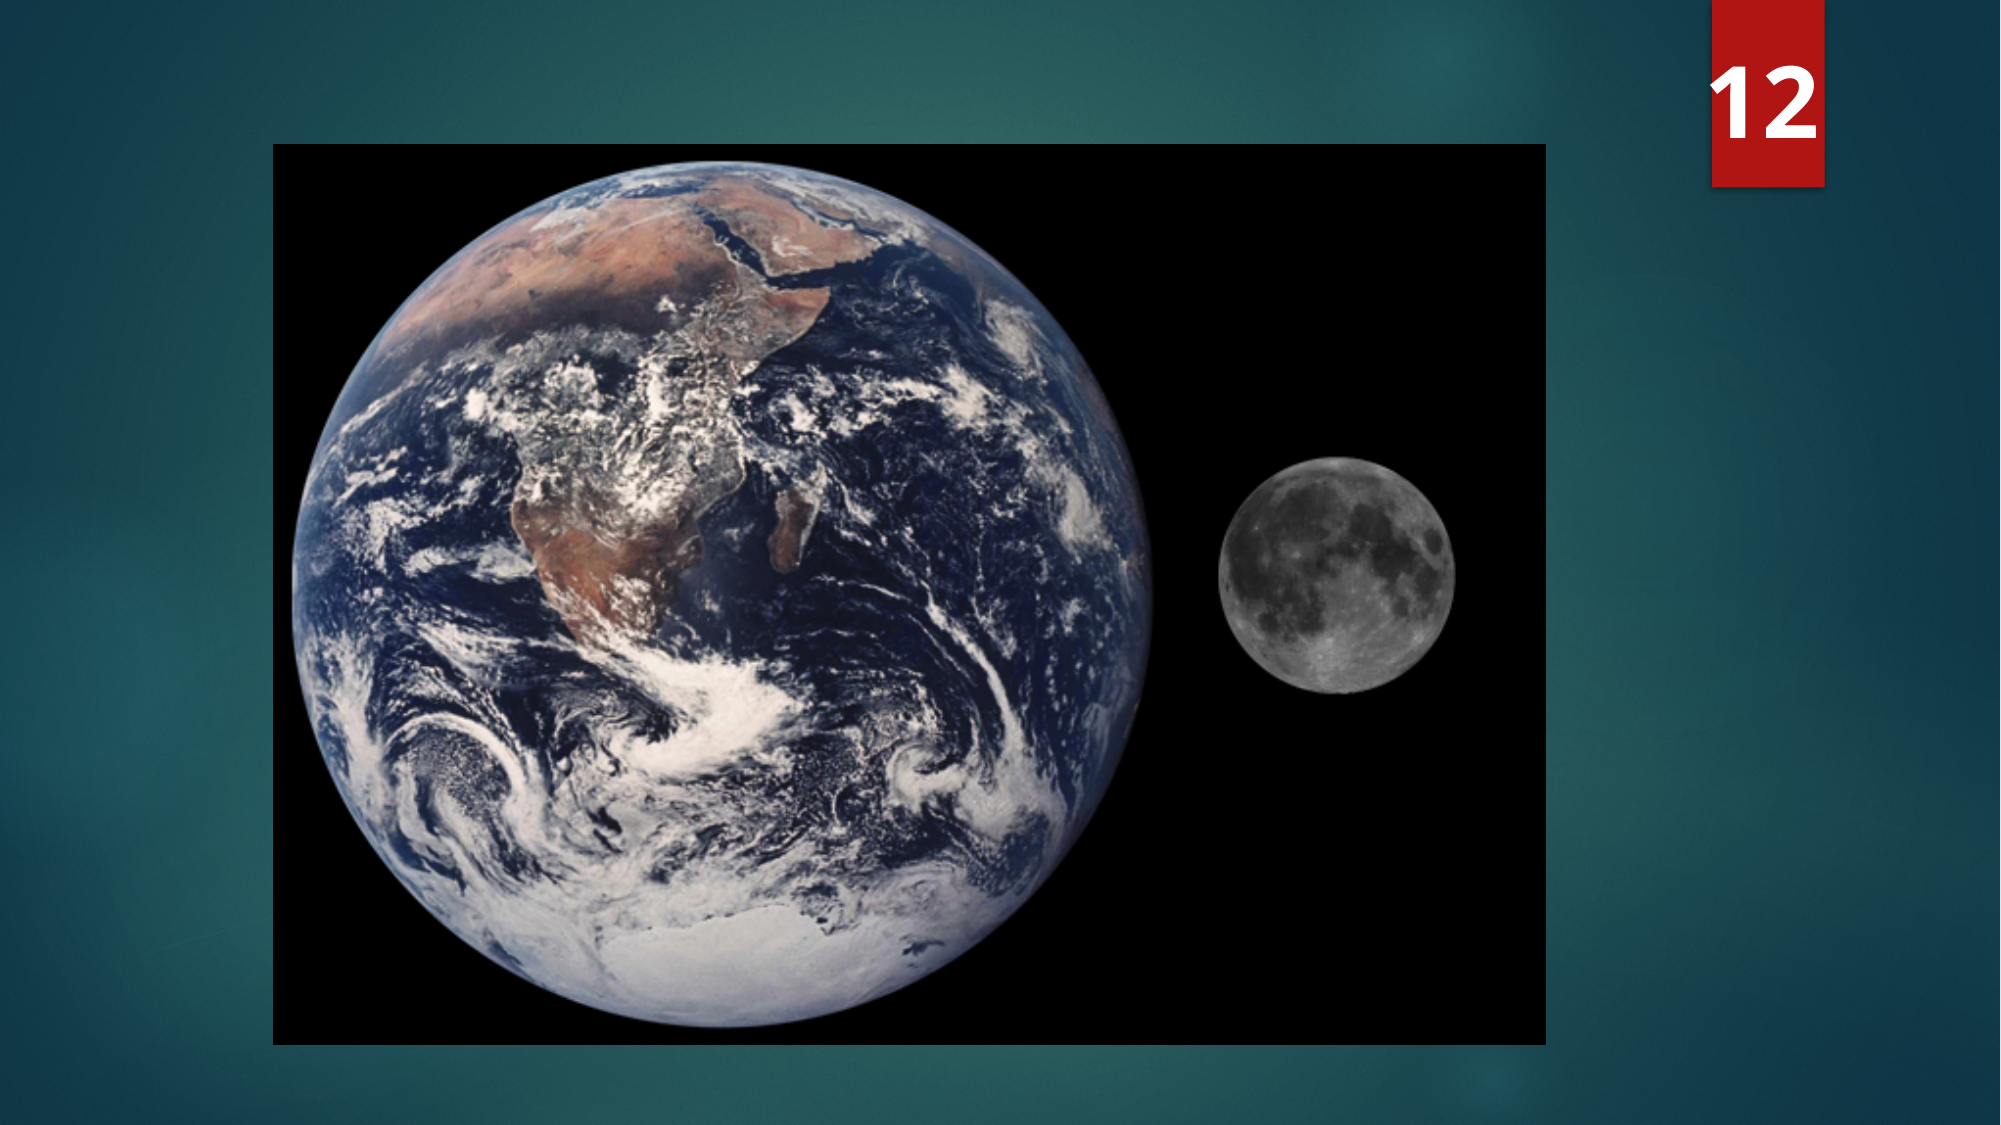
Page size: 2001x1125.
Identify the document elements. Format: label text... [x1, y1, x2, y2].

picture [0, 0, 1576, 1125]
text_box 12 [1690, 31, 1879, 167]
